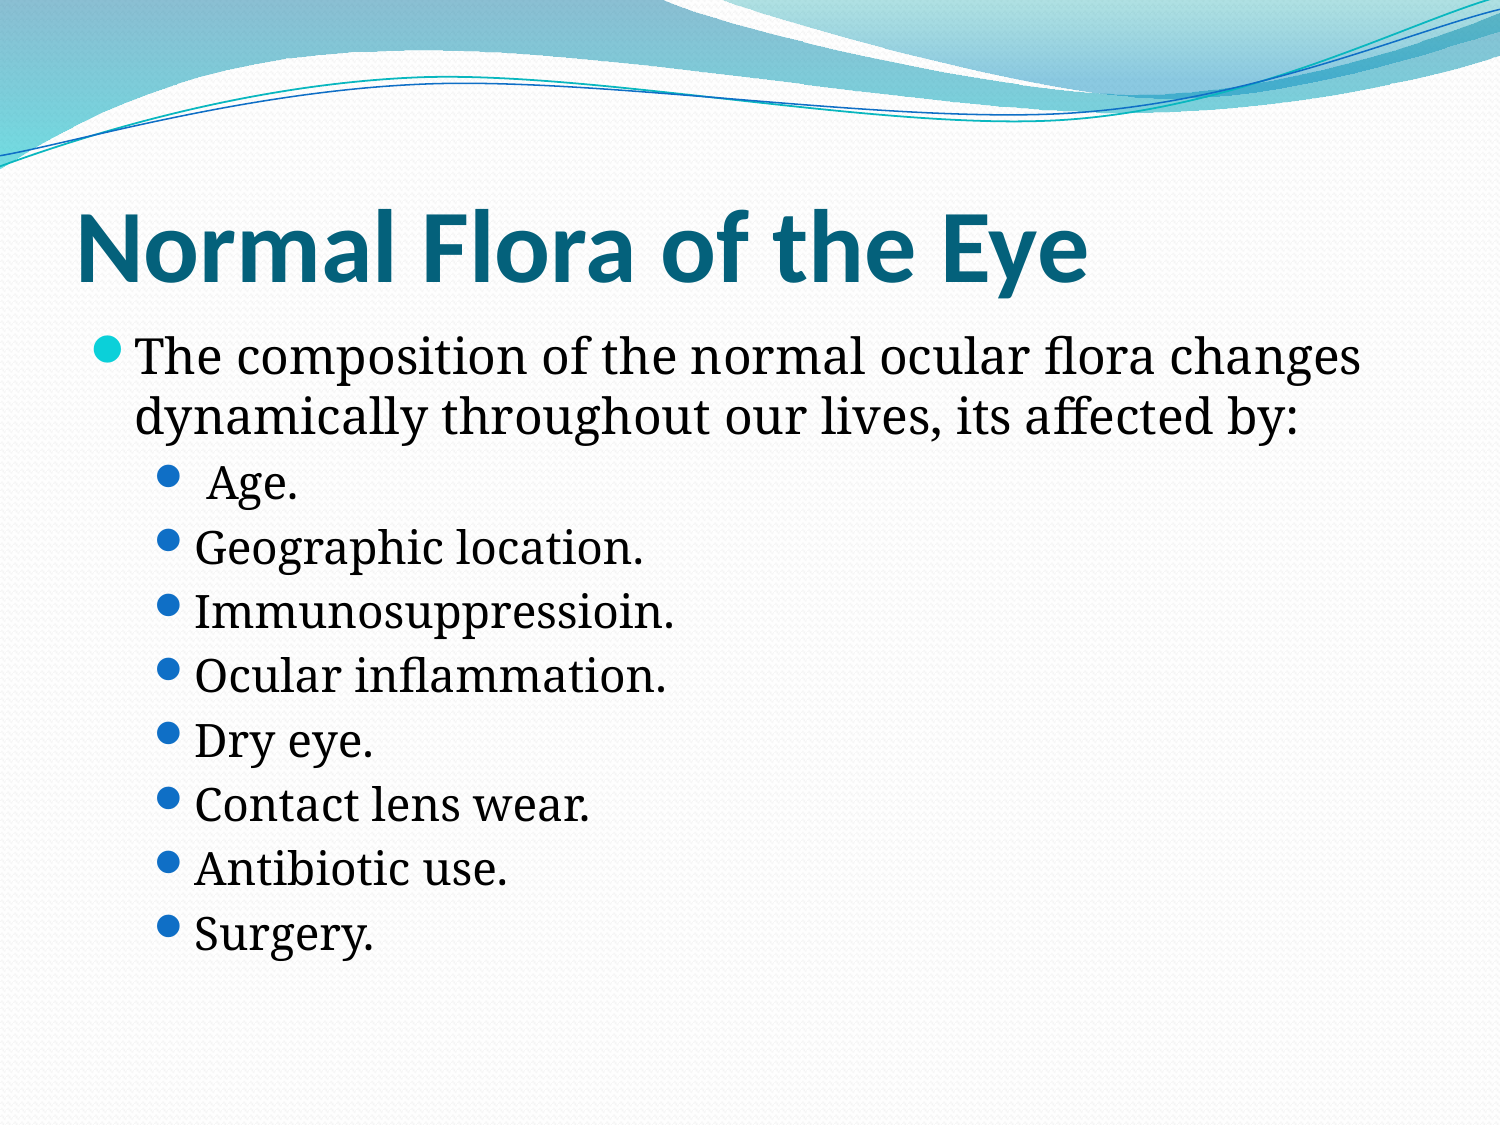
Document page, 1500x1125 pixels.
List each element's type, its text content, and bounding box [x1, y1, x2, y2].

list The composition of the normal ocular flora changes dynamically throughout our lives, its affected by: Age. Geographic location. Immunosuppressioin. Ocular inflammation. Dry eye. Contact lens wear. Antibiotic use. Surgery. [75, 317, 1425, 1038]
title Normal Flora of the Eye [75, 115, 1425, 303]
